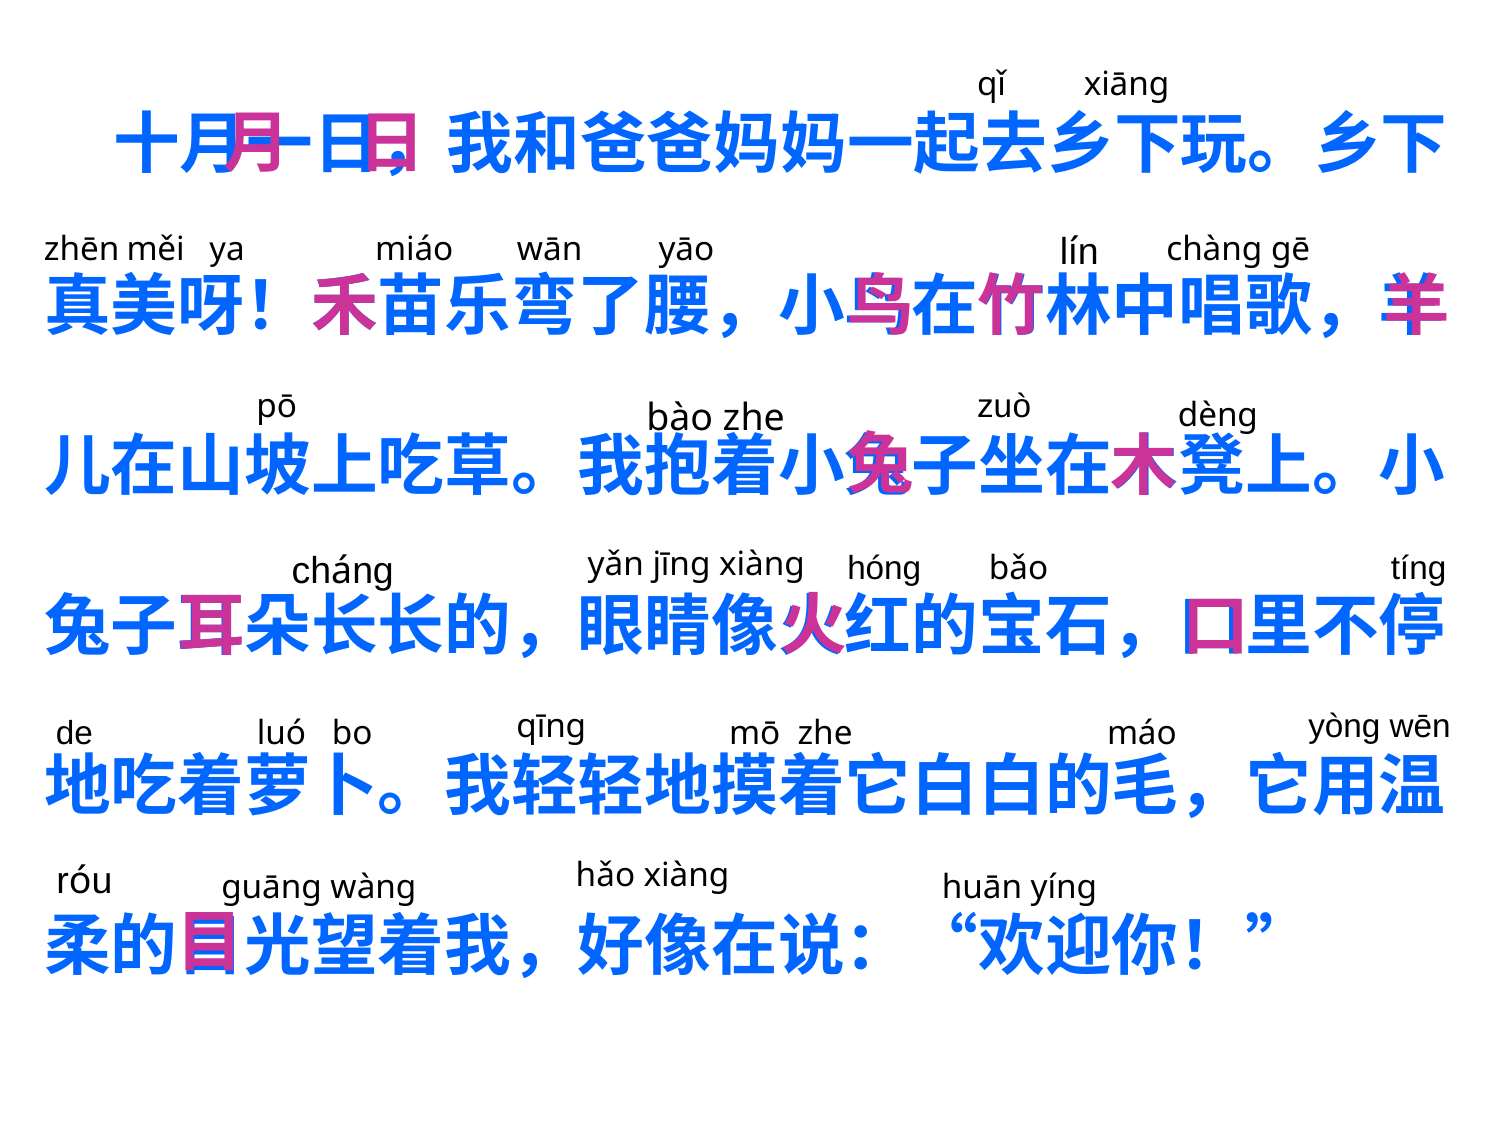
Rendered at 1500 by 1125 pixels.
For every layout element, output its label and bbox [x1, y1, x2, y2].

text_box [28, 0, 1500, 991]
